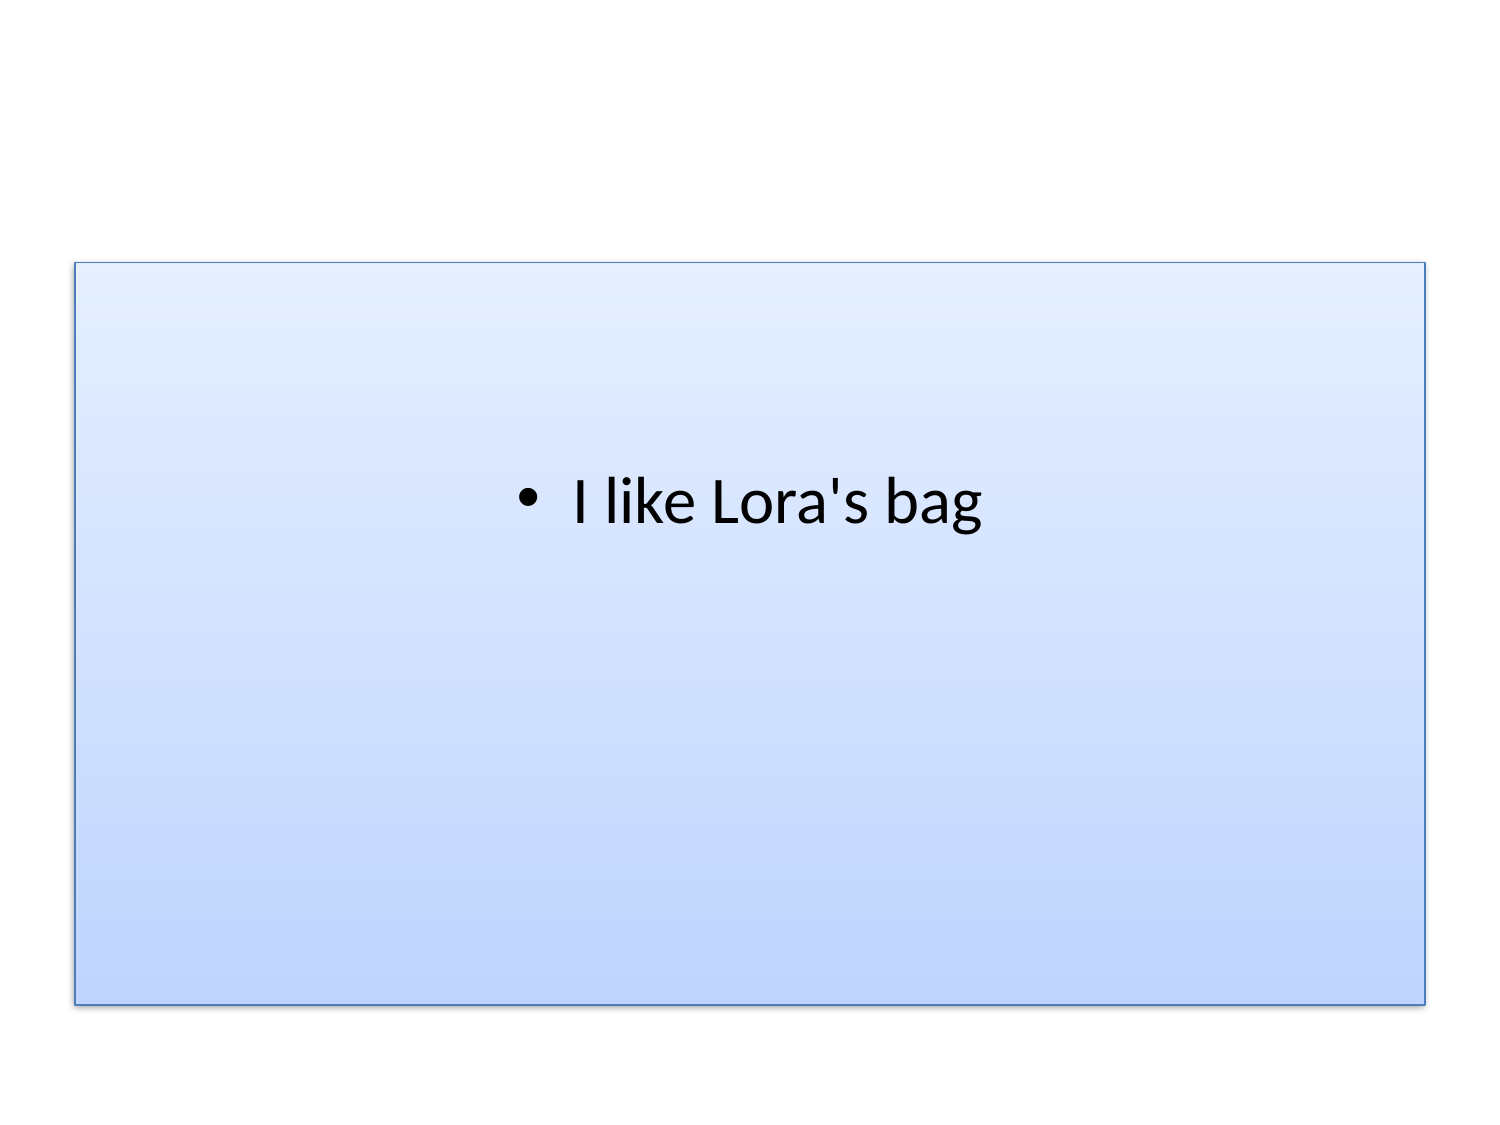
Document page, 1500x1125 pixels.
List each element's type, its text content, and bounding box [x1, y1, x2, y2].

list I like Lora's bag [74, 262, 1426, 1006]
